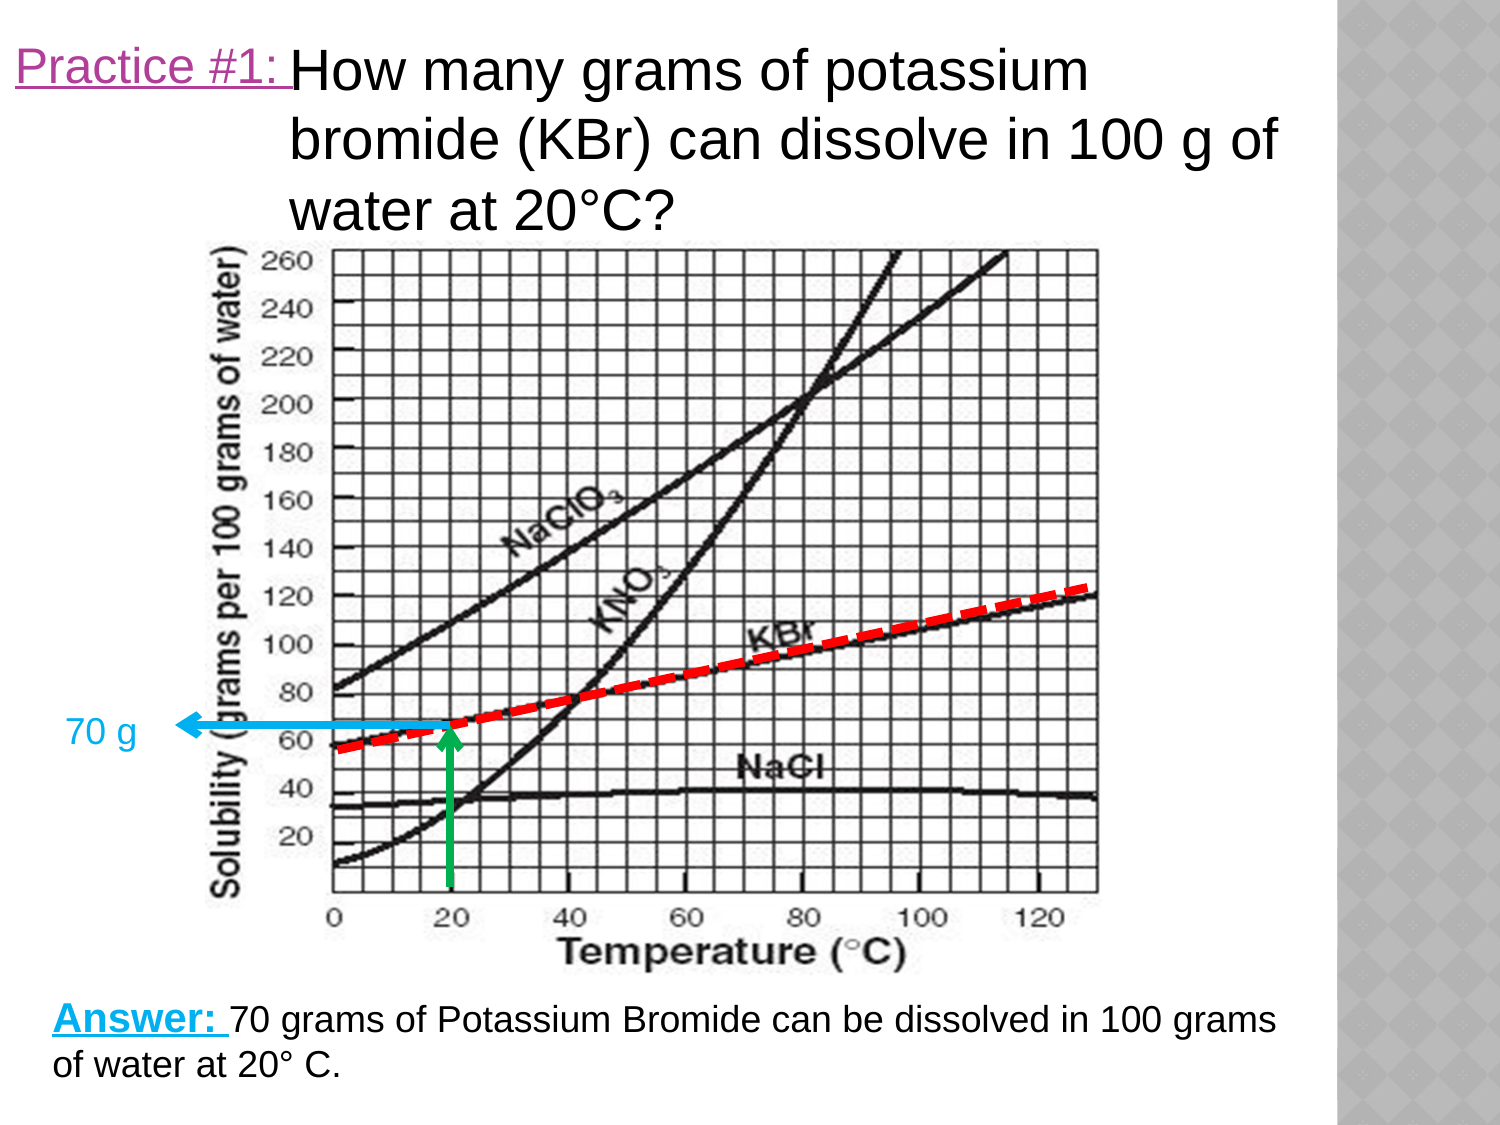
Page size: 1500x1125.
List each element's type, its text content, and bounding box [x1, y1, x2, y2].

text_box Practice #1: [0, 25, 274, 101]
text_box [205, 726, 334, 749]
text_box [336, 586, 1088, 751]
picture [205, 224, 1132, 984]
text_box How many grams of potassium bromide (KBr) can dissolve in 100 g of water at 20°C? [274, 24, 1329, 249]
text_box 70 g [50, 699, 175, 760]
text_box Answer: 70 grams of Potassium Bromide can be dissolved in 100 grams of water at 20° C. [37, 983, 1329, 1093]
